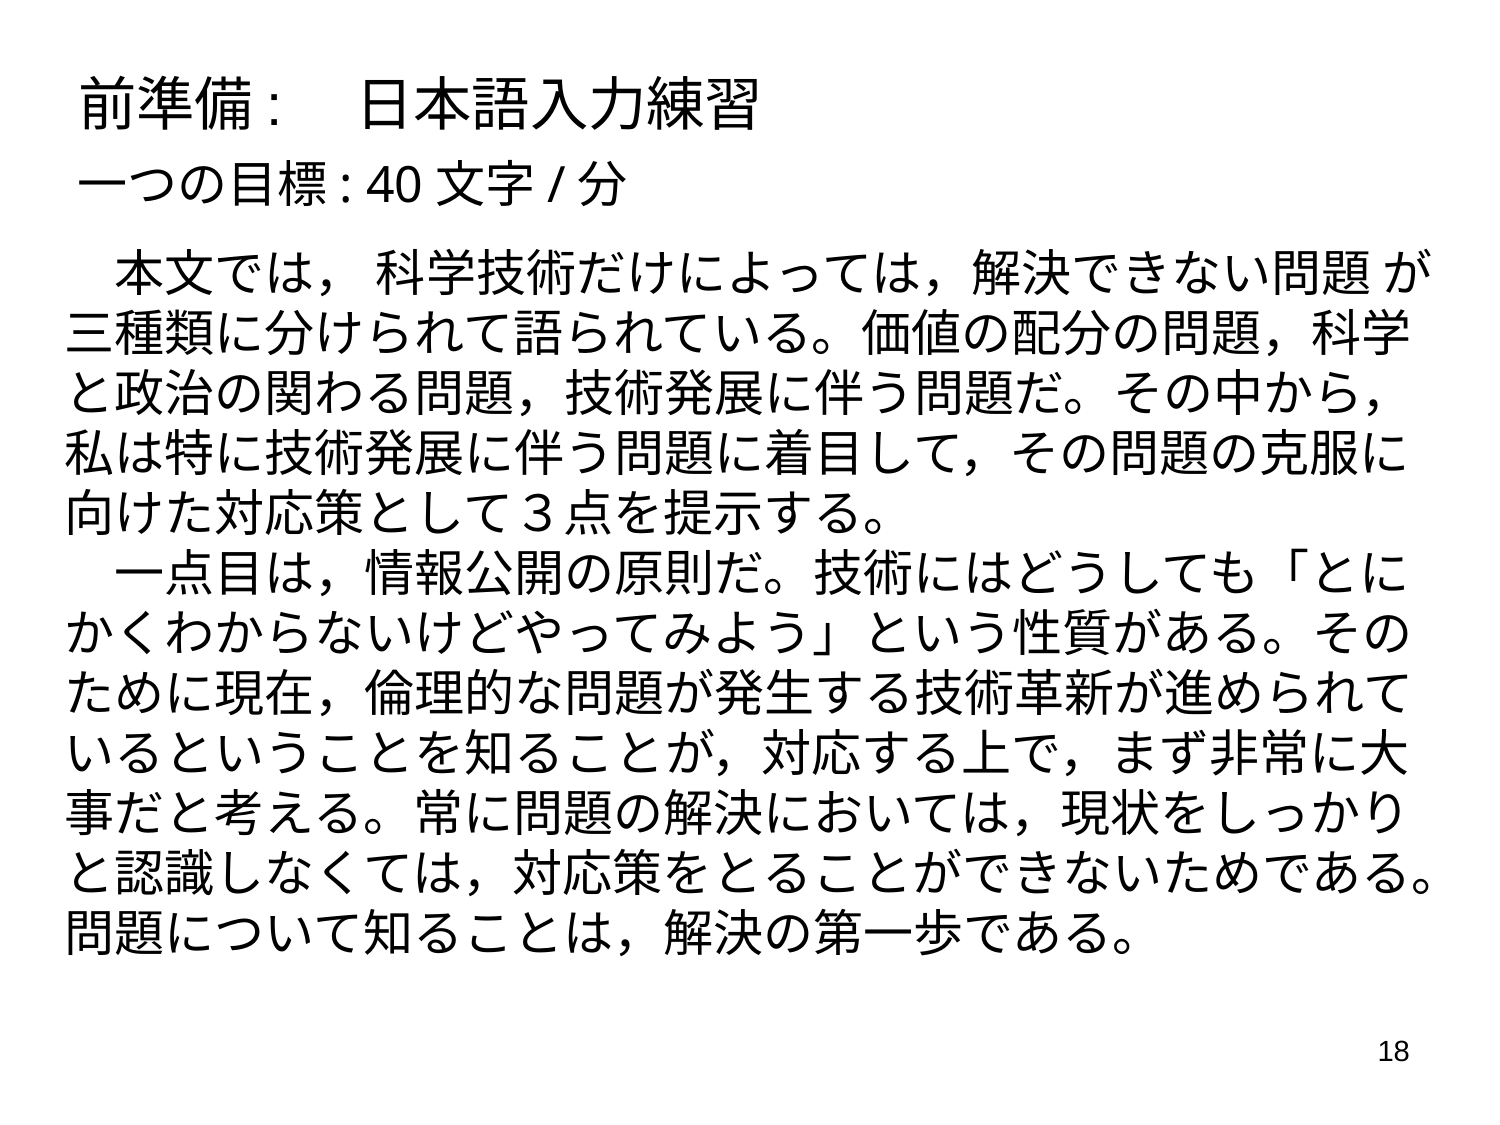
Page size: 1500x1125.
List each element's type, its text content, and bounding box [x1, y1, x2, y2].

title 前準備: 日本語入力練習 [63, 44, 1339, 133]
text_box 一つの目標: 40文字/分 [63, 133, 1428, 220]
slide_number 18 [1074, 1024, 1425, 1103]
text_box 本文では， 科学技術だけによっては，解決できない問題 が三種類に分けられて語られている。価値の配分の問題，科学と政治の関わる問題，技術発展に伴う問題だ。その中から，私は特に技術発展に伴う問題に着目して，その問題の克服に向けた対応策として３点を提示する。 一点目は，情報公開の原則だ。技術にはどうしても「とにかくわからないけどやってみよう」という性質がある。そのために現在，倫理的な問題が発生する技術革新が進められているということを知ることが，対応する上で，まず非常に大事だと考える。常に問題の解決においては，現状をしっかりと認識しなくては，対応策をとることができないためである。問題について知ることは，解決の第一歩である。 [49, 233, 1454, 969]
